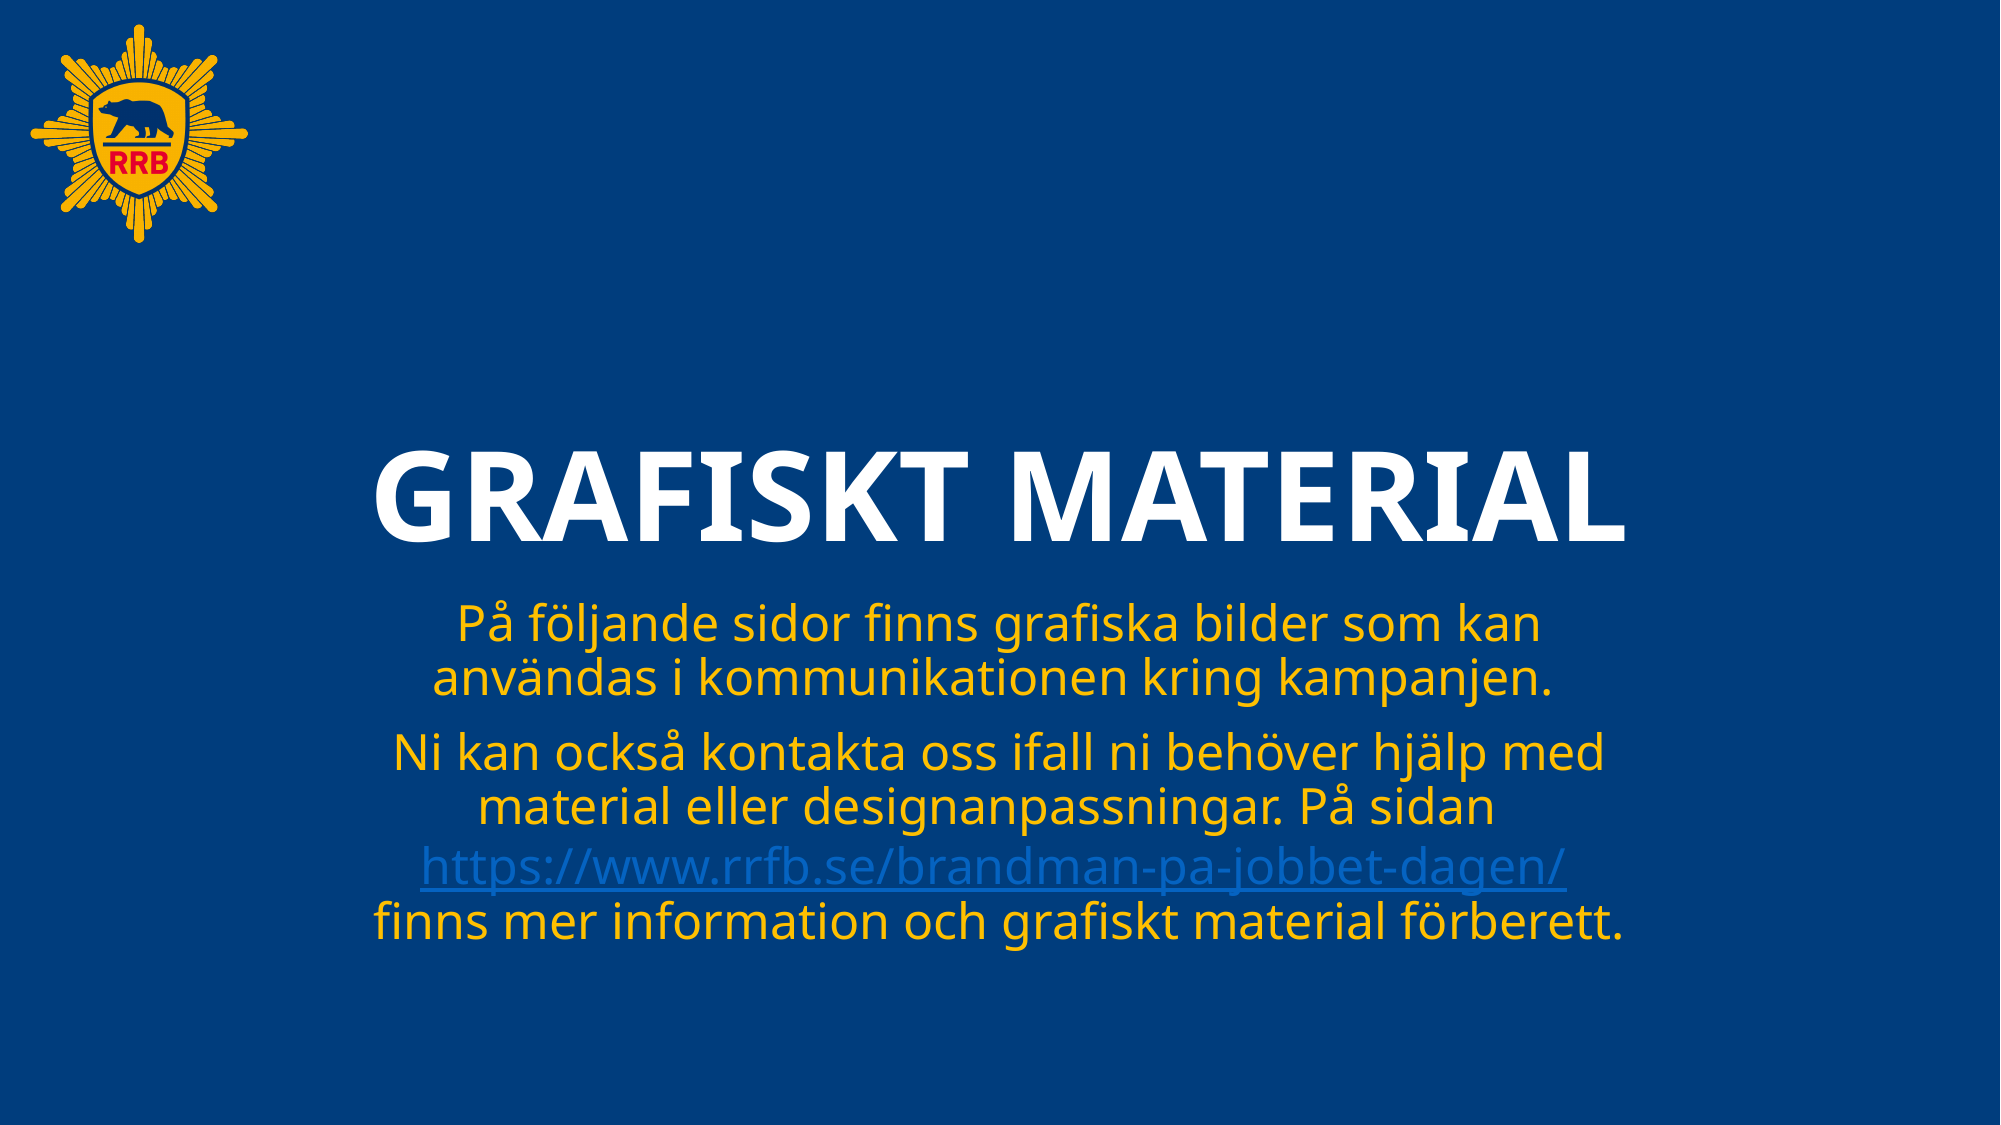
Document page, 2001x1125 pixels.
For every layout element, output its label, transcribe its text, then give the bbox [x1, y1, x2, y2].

title GRAFISKT MATERIAL [249, 184, 1750, 576]
subtitle På följande sidor finns grafiska bilder som kan användas i kommunikationen kring kampanjen. Ni kan också kontakta oss ifall ni behöver hjälp med material eller designanpassningar. På sidan https://www.rrfb.se/brandman-pa-jobbet-dagen/ finns mer information och grafiskt material förberett. [356, 590, 1644, 1053]
picture [28, 22, 250, 245]
